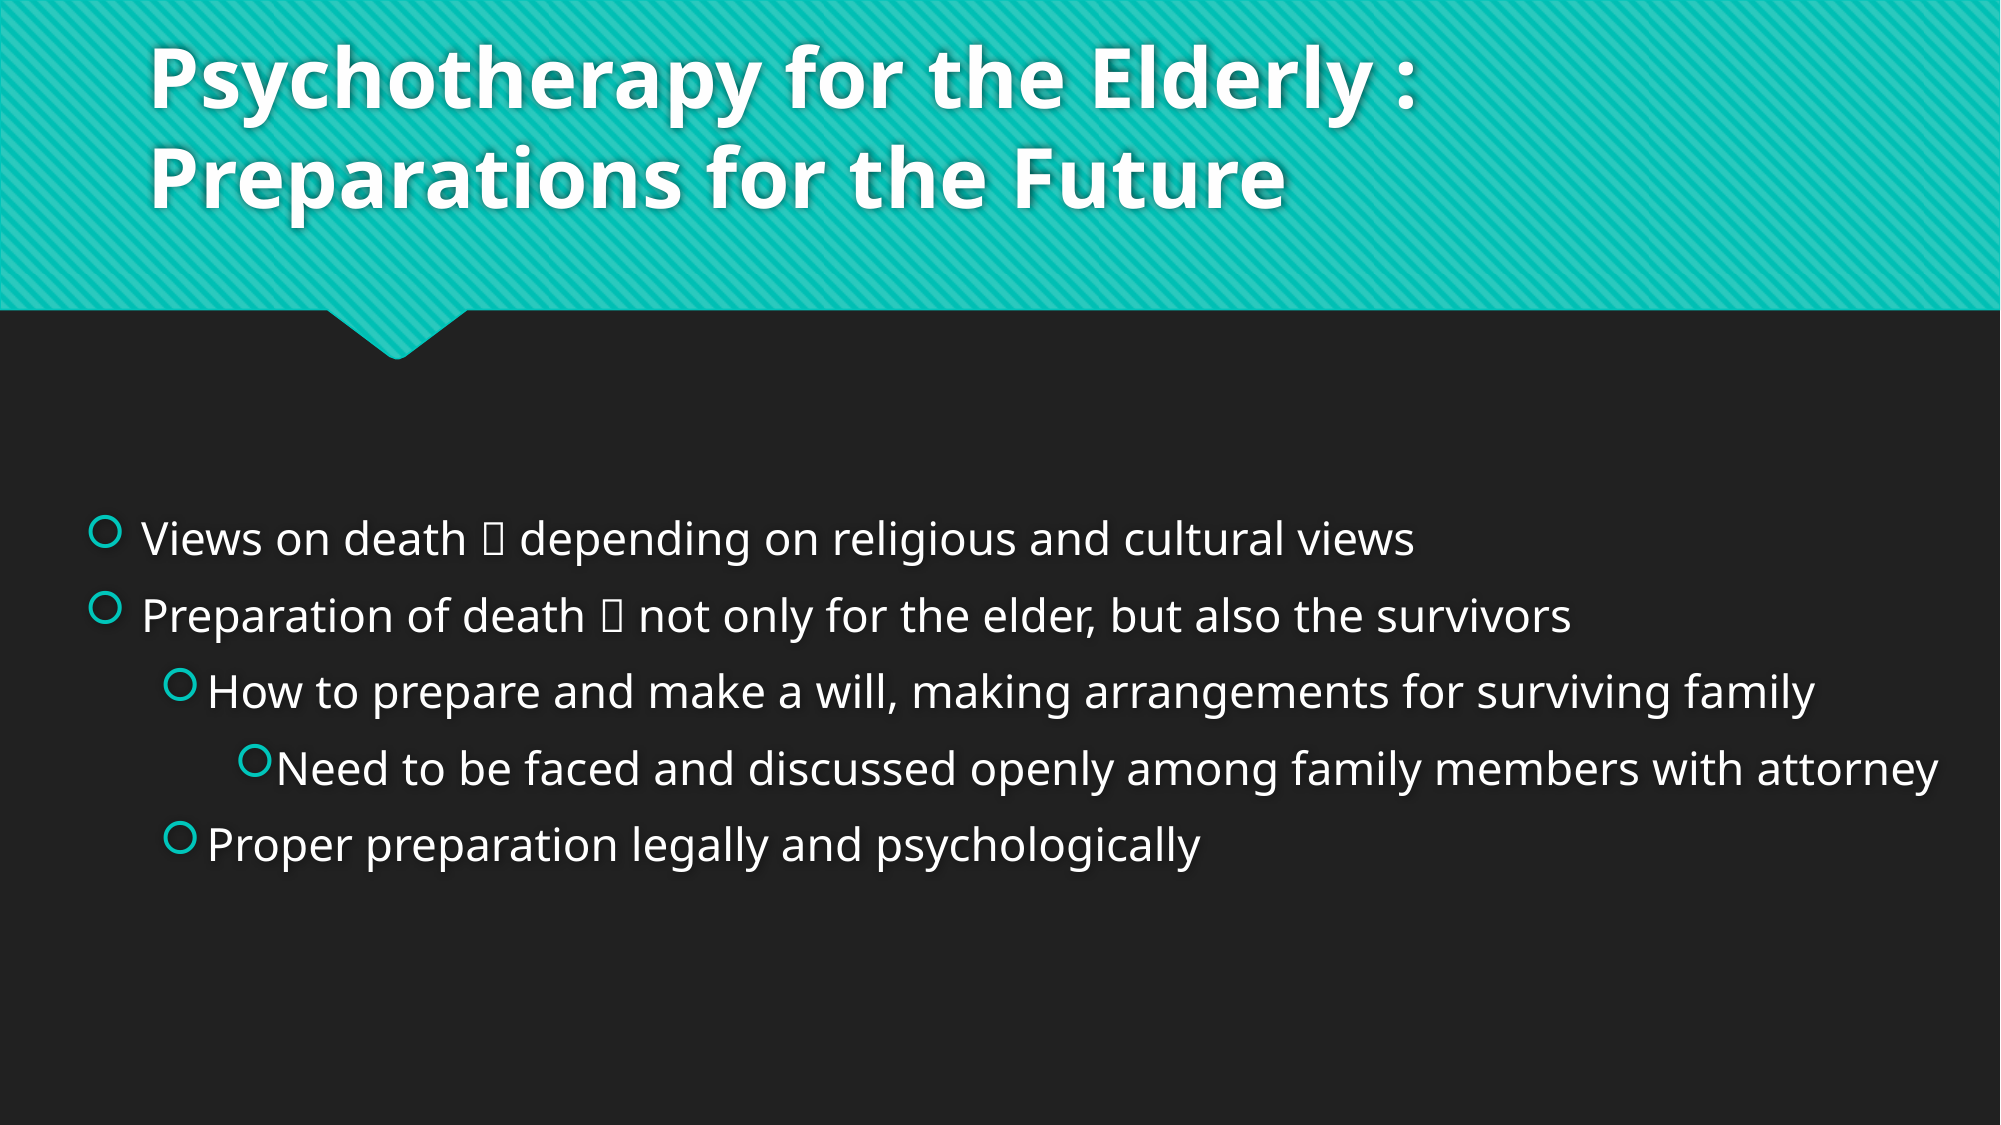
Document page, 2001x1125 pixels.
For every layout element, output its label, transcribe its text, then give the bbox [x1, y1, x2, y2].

title Psychotherapy for the Elderly : Preparations for the Future [132, 73, 1868, 233]
list Views on death  depending on religious and cultural views Preparation of death  not only for the elder, but also the survivors How to prepare and make a will, making arrangements for surviving family Need to be faced and discussed openly among family members with attorney Proper preparation legally and psychologically [69, 364, 1965, 1017]
